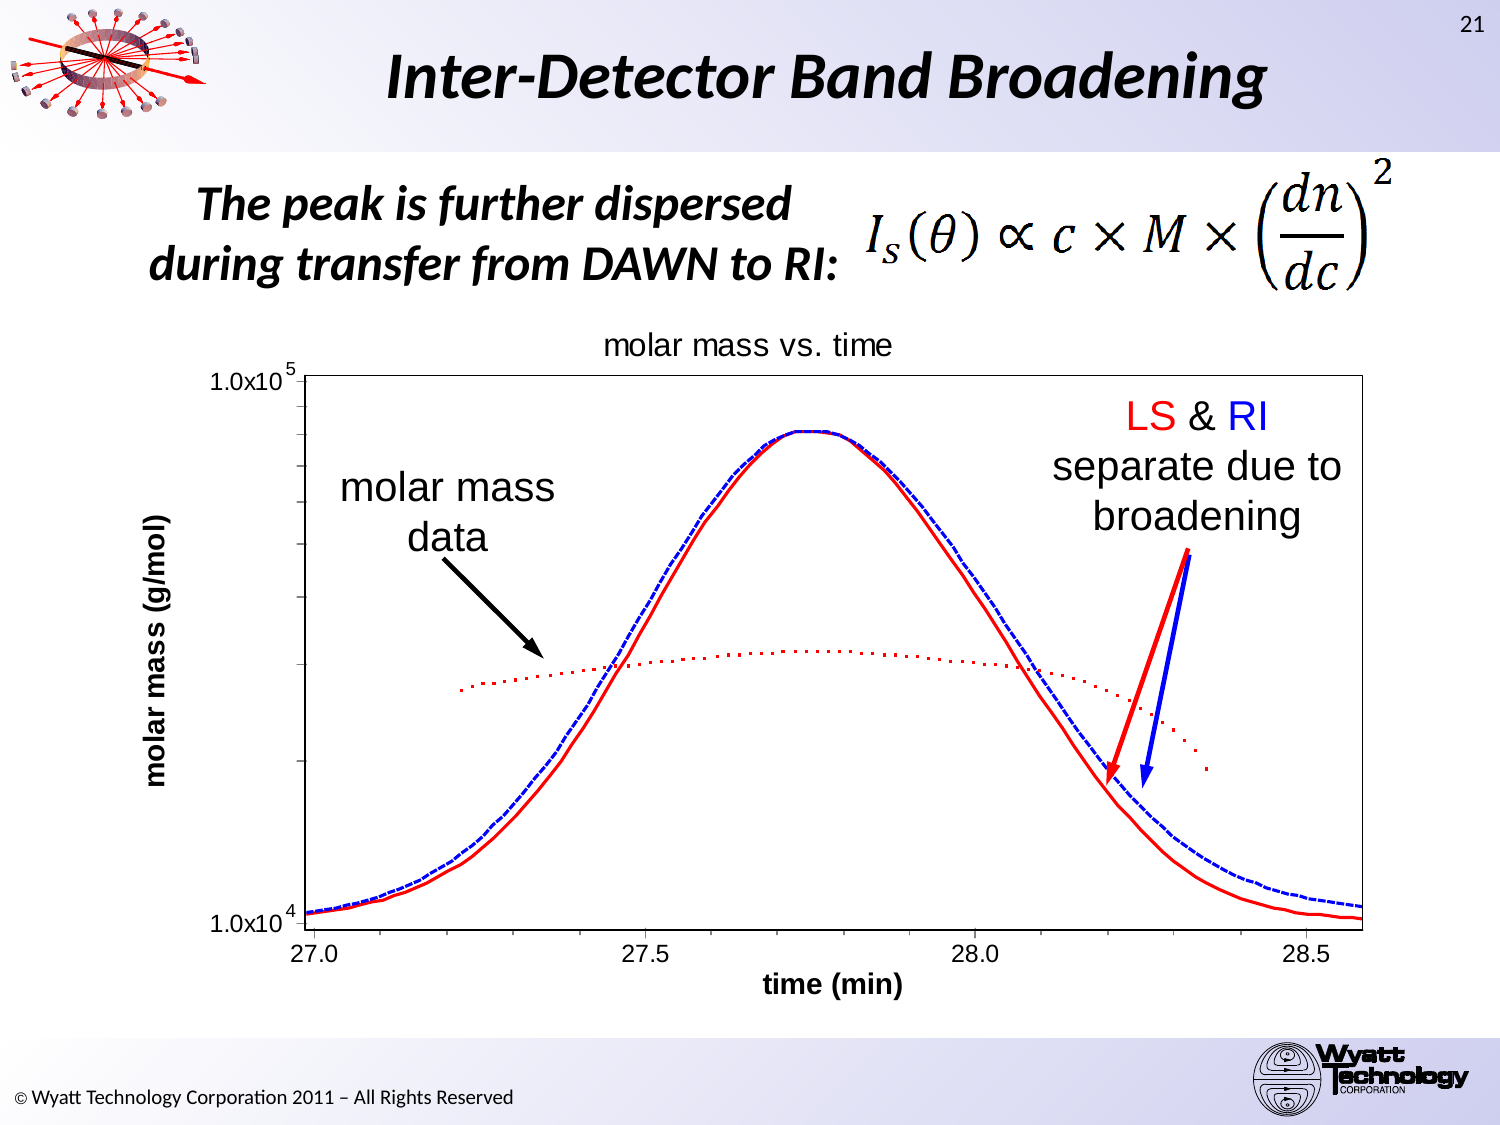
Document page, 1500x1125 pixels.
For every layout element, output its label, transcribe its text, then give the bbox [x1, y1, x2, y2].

text_box The peak is further dispersed during transfer from DAWN to RI: [122, 163, 859, 299]
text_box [1025, 381, 1370, 789]
picture [864, 151, 1396, 301]
title Inter-Detector Band Broadening [217, 25, 1438, 120]
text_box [314, 452, 582, 659]
picture [124, 325, 1374, 1009]
